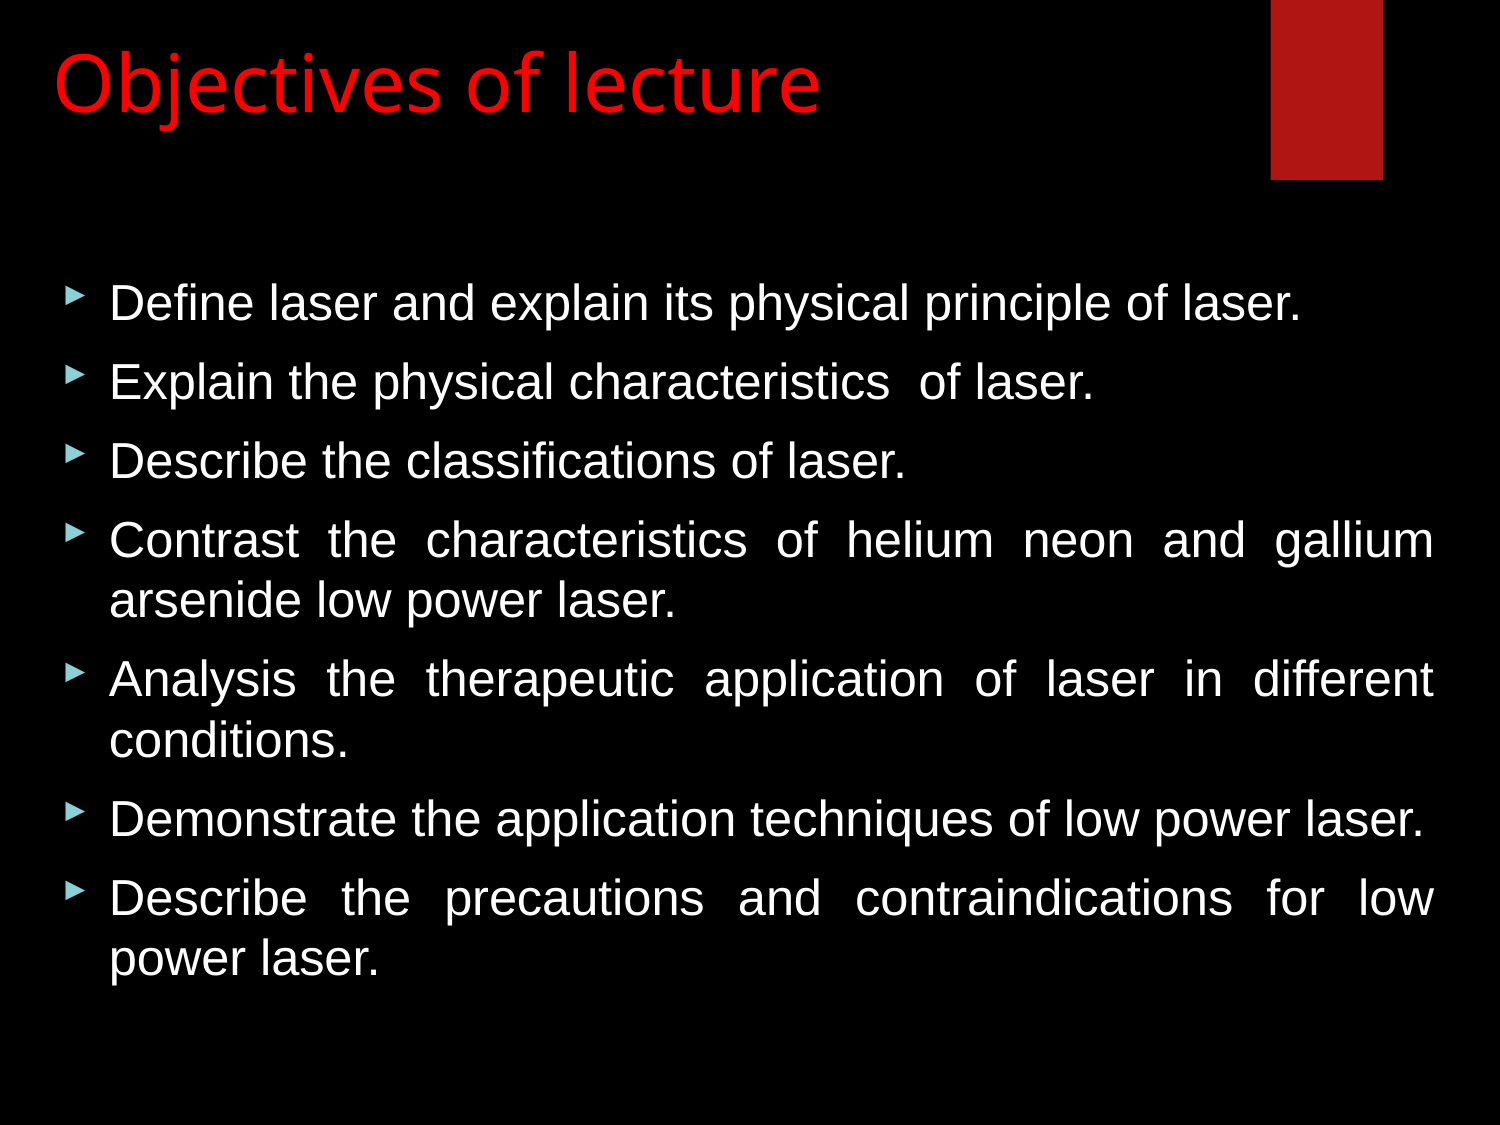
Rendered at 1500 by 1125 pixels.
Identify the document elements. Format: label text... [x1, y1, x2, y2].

title Objectives of lecture [37, 24, 1313, 138]
list Define laser and explain its physical principle of laser. Explain the physical characteristics of laser. Describe the classifications of laser. Contrast the characteristics of helium neon and gallium arsenide low power laser. Analysis the therapeutic application of laser in different conditions. Demonstrate the application techniques of low power laser. Describe the precautions and contraindications for low power laser. [37, 262, 1450, 1038]
